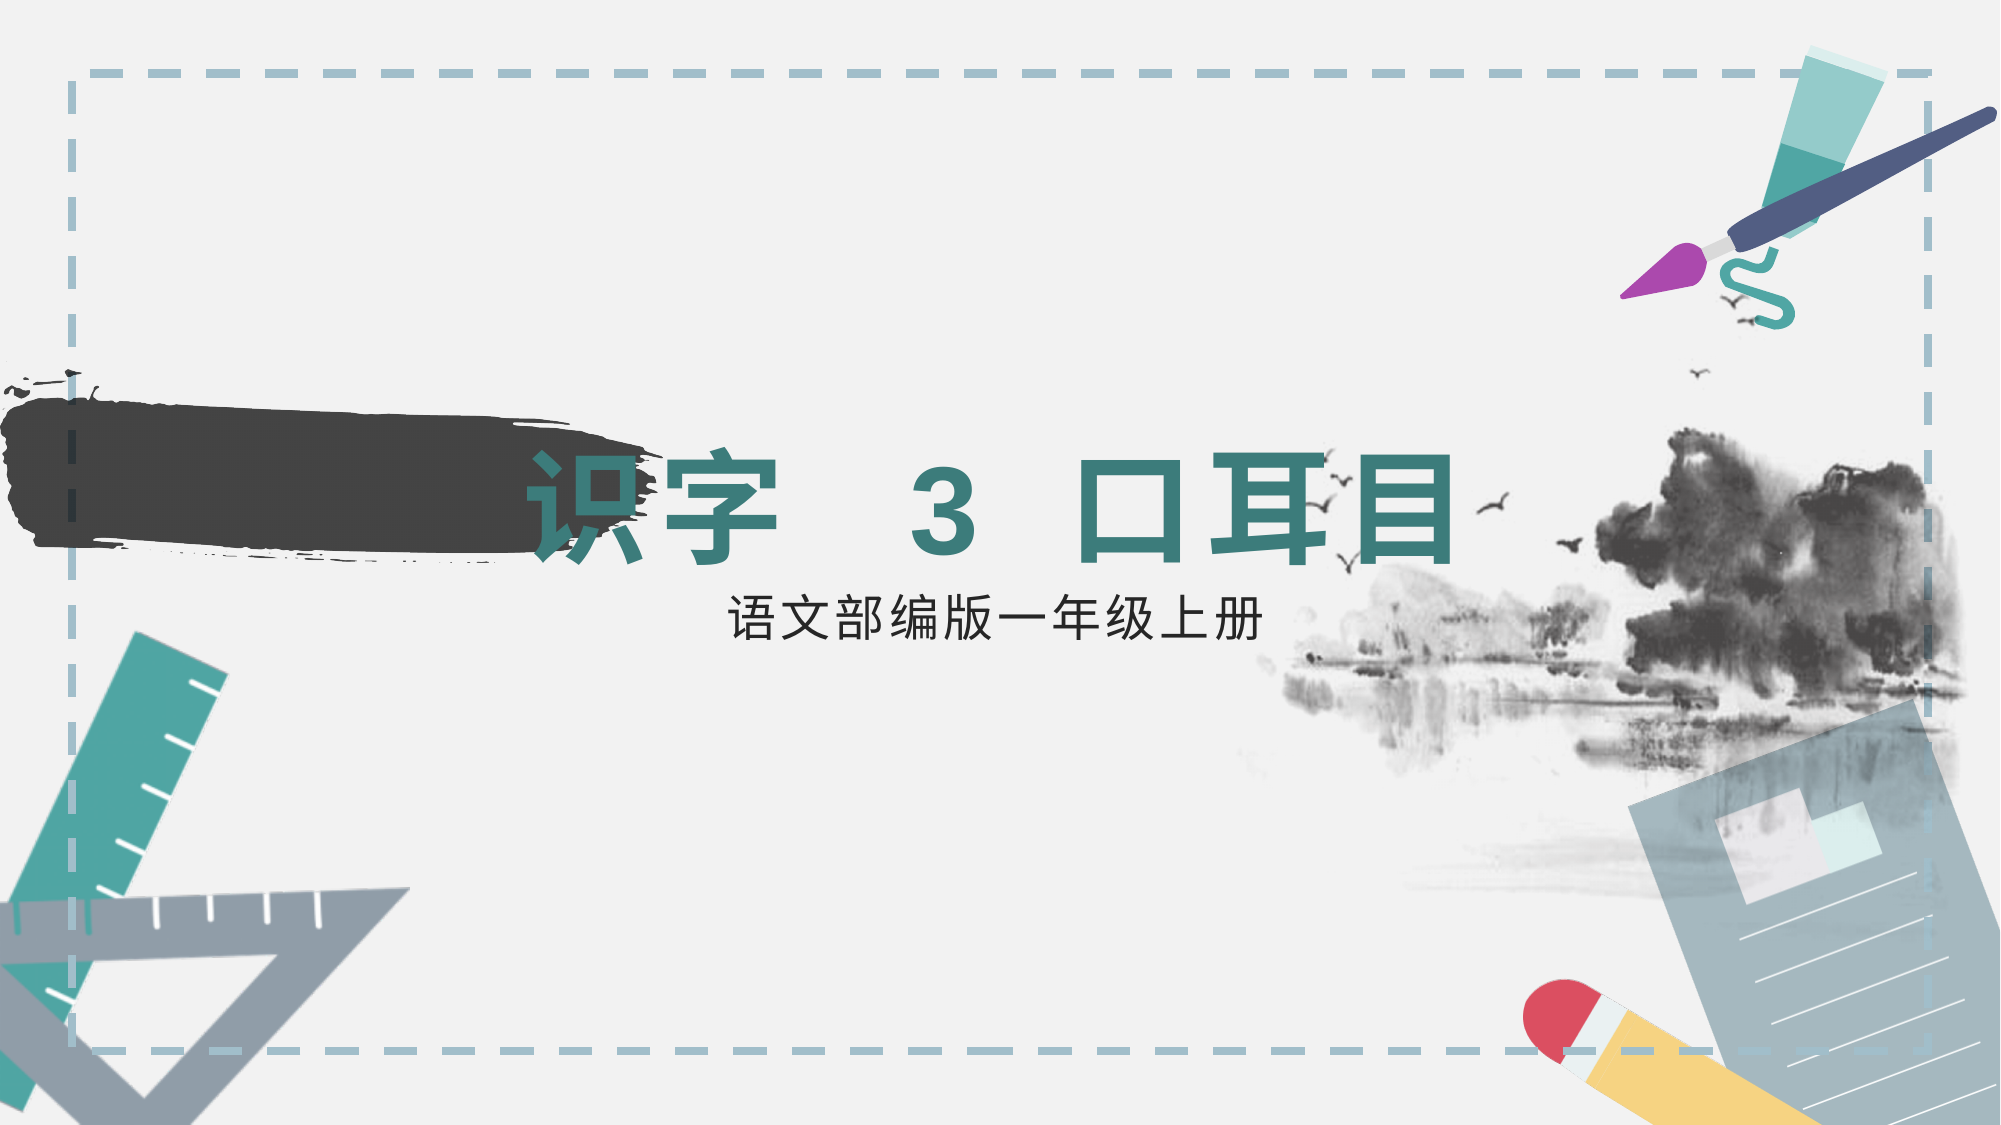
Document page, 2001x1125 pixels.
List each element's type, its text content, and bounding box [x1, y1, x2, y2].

picture [0, 361, 663, 563]
text_box 识字 3 口耳目 [375, 351, 1236, 580]
picture [0, 611, 410, 1125]
text_box 语文部编版一年级上册 [375, 586, 1236, 783]
picture [1236, 290, 2001, 1125]
